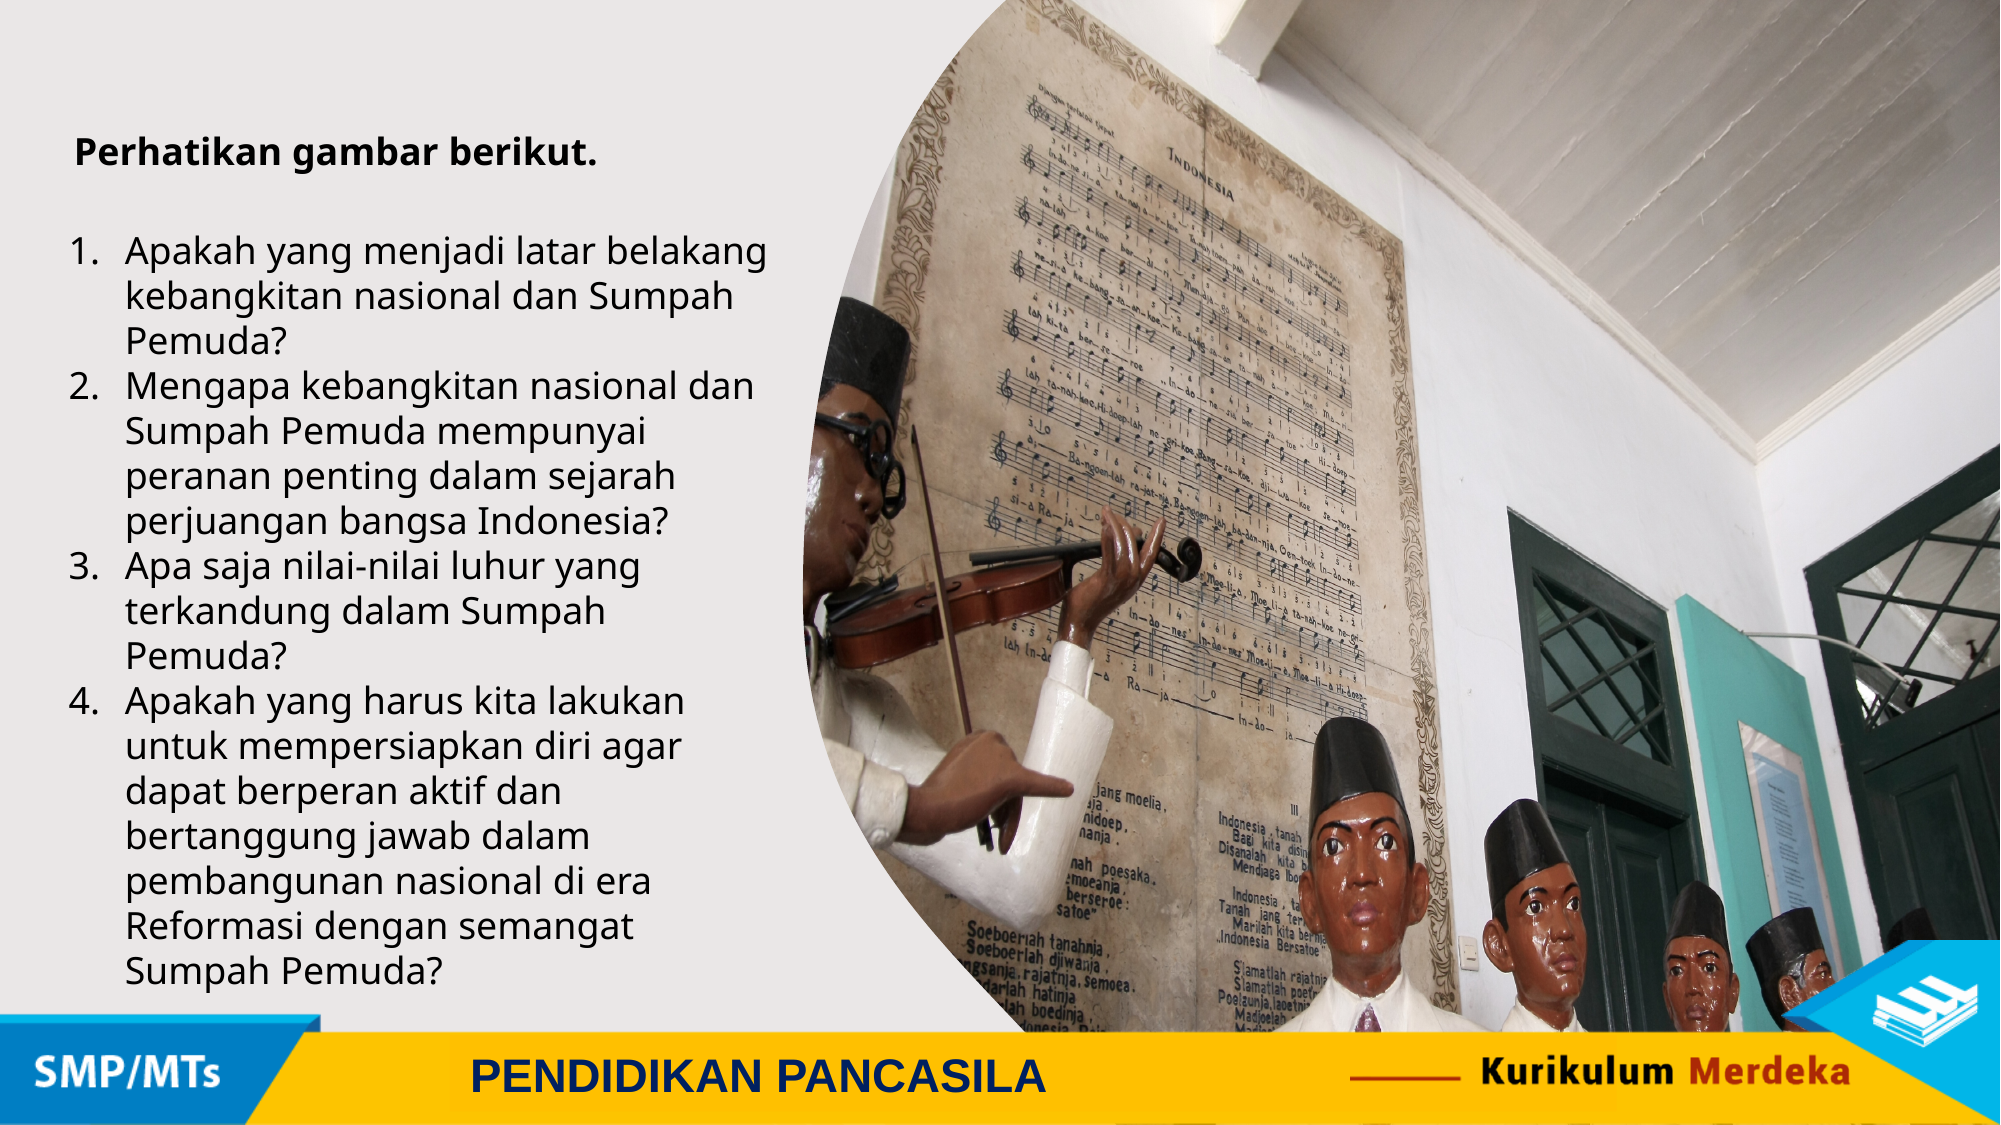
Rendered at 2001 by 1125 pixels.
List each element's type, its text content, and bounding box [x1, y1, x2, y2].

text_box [0, 940, 2000, 1125]
text_box Perhatikan gambar berikut. [59, 120, 709, 181]
text_box [0, 0, 802, 940]
text_box Apakah yang menjadi latar belakang kebangkitan nasional dan Sumpah Pemuda? Mengapa kebangkitan nasional dan Sumpah Pemuda mempunyai peranan penting dalam sejarah perjuangan bangsa Indonesia? Apa saja nilai-nilai luhur yang terkandung dalam Sumpah Pemuda? Apakah yang harus kita lakukan untuk mempersiapkan diri agar dapat berperan aktif dan bertanggung jawab dalam pembangunan nasional di era Reformasi dengan semangat Sumpah Pemuda? [53, 220, 787, 940]
picture [802, 0, 2000, 940]
